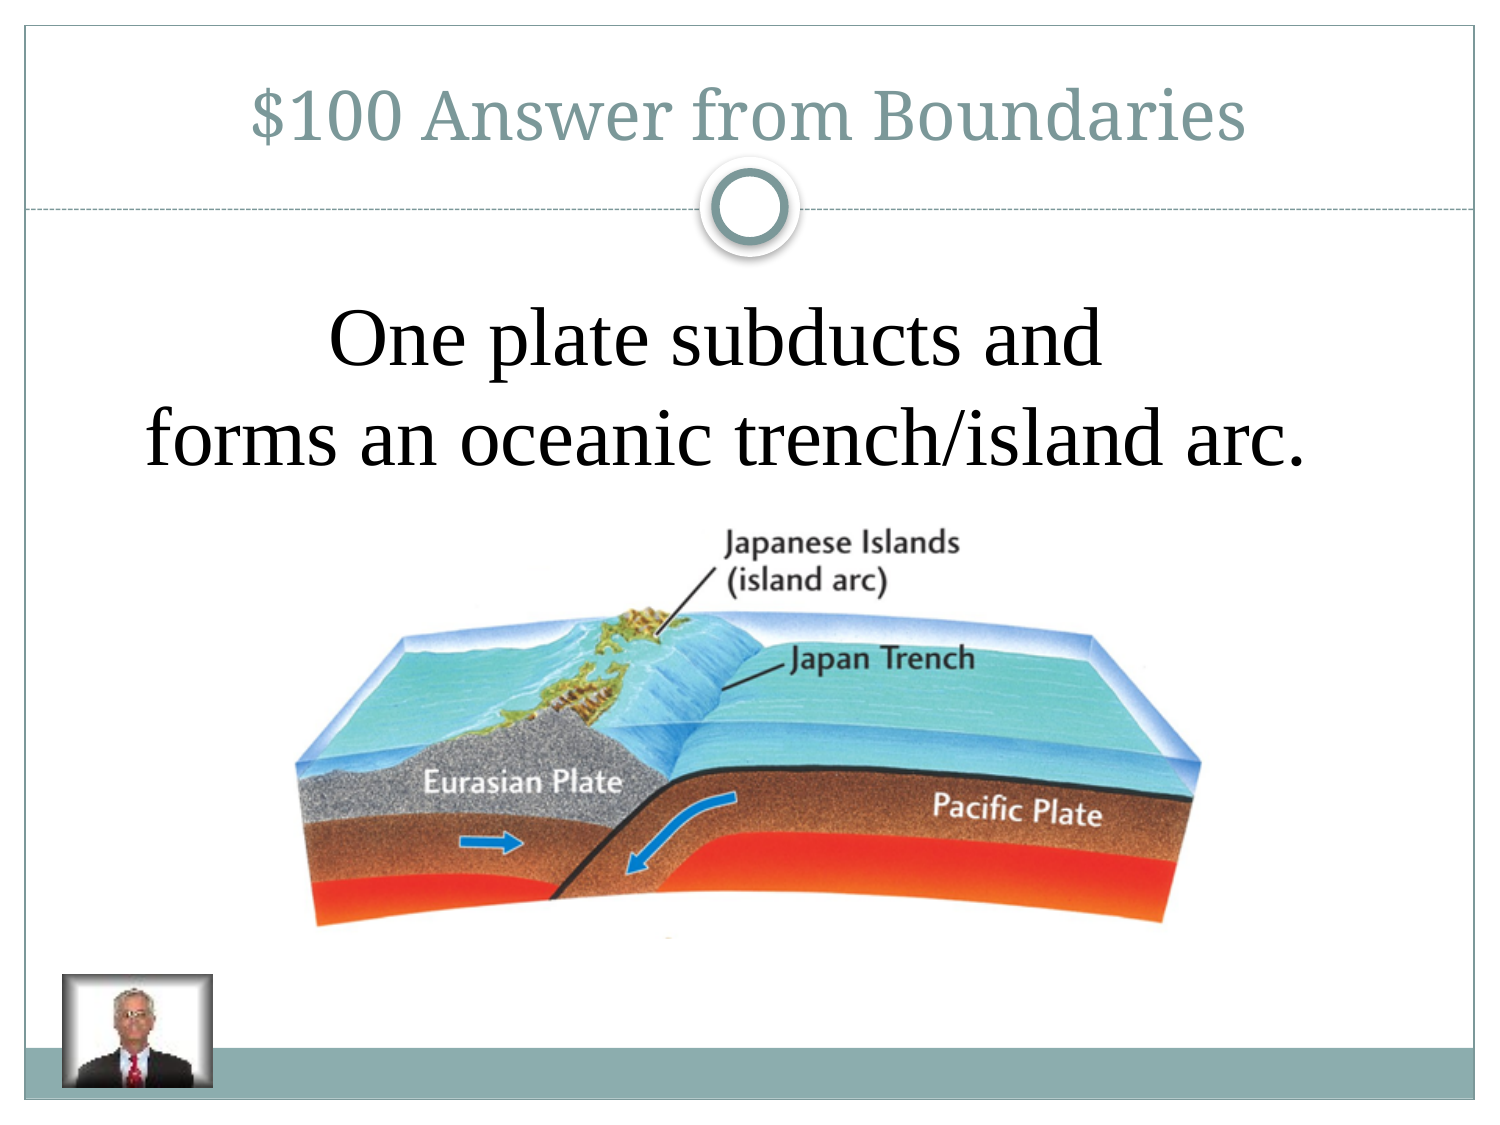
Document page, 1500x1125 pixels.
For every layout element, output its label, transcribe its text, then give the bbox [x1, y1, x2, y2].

title $100 Answer from Boundaries [49, 37, 1450, 162]
text_box One plate subducts and forms an oceanic trench/island arc. [129, 275, 1325, 610]
picture [274, 524, 1213, 940]
picture [62, 974, 213, 1088]
